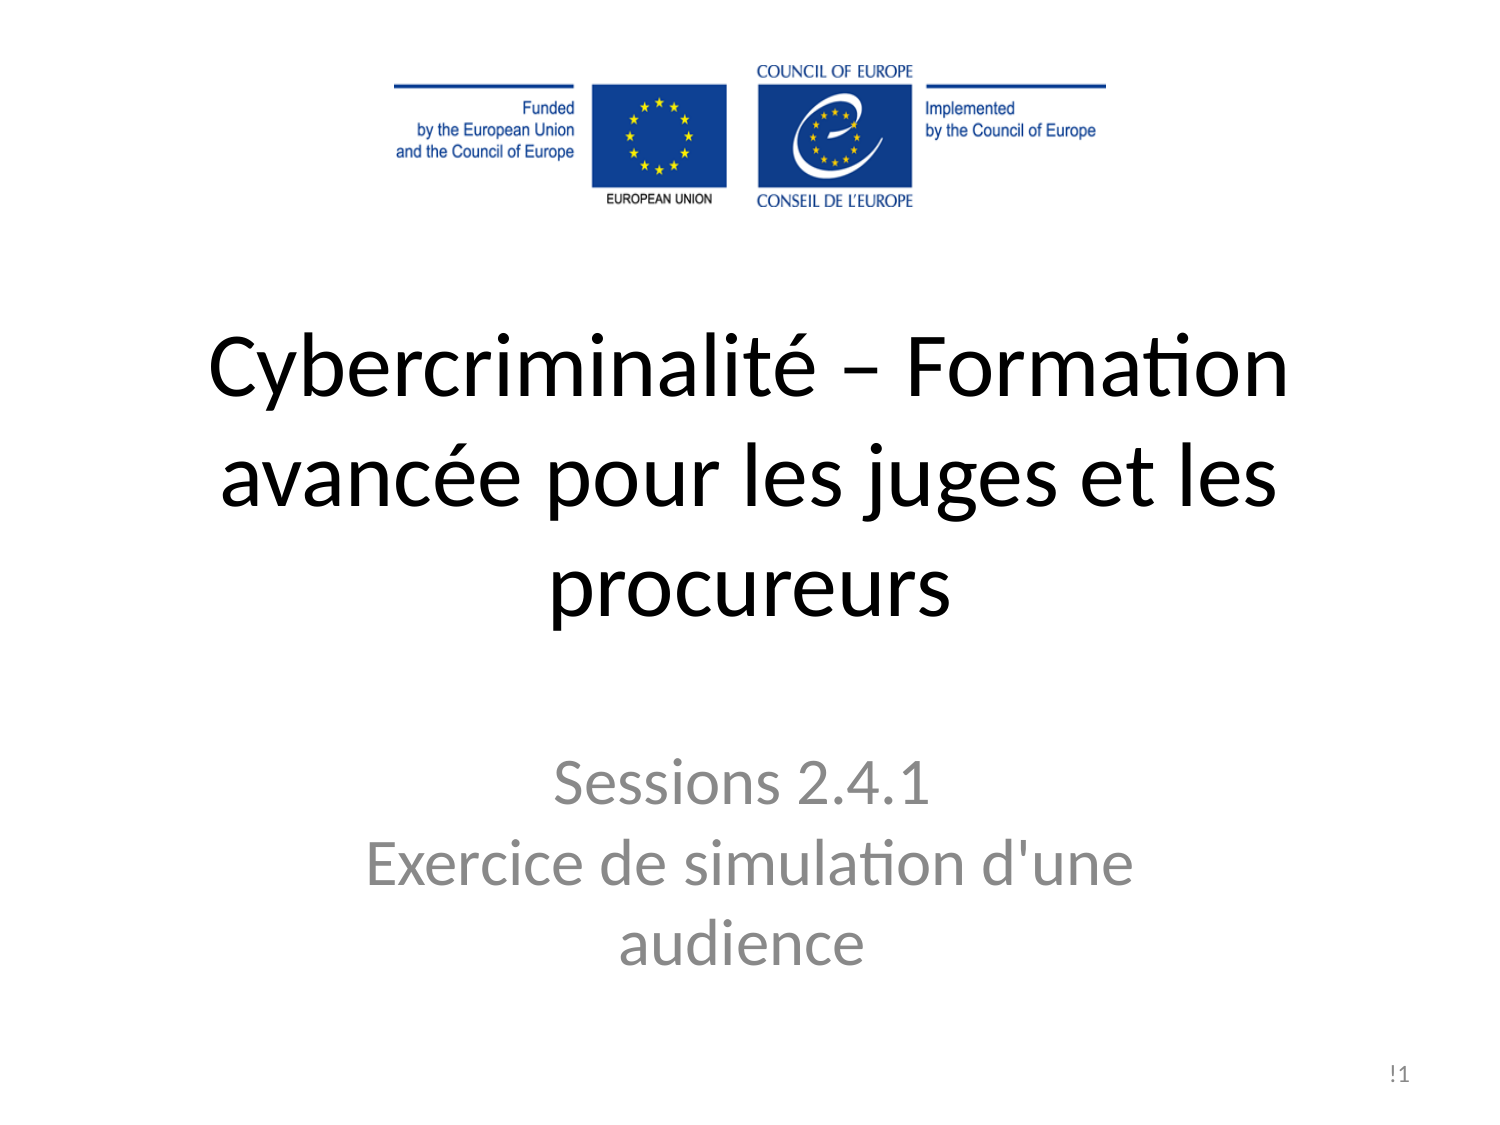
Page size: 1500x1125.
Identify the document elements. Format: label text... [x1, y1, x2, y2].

title Cybercriminalité – Formation avancée pour les juges et les procureurs [112, 349, 1388, 591]
subtitle Sessions 2.4.1 Exercice de simulation d'une audience [225, 637, 1275, 1077]
slide_number !1 [1074, 1042, 1425, 1103]
picture [394, 65, 1106, 208]
